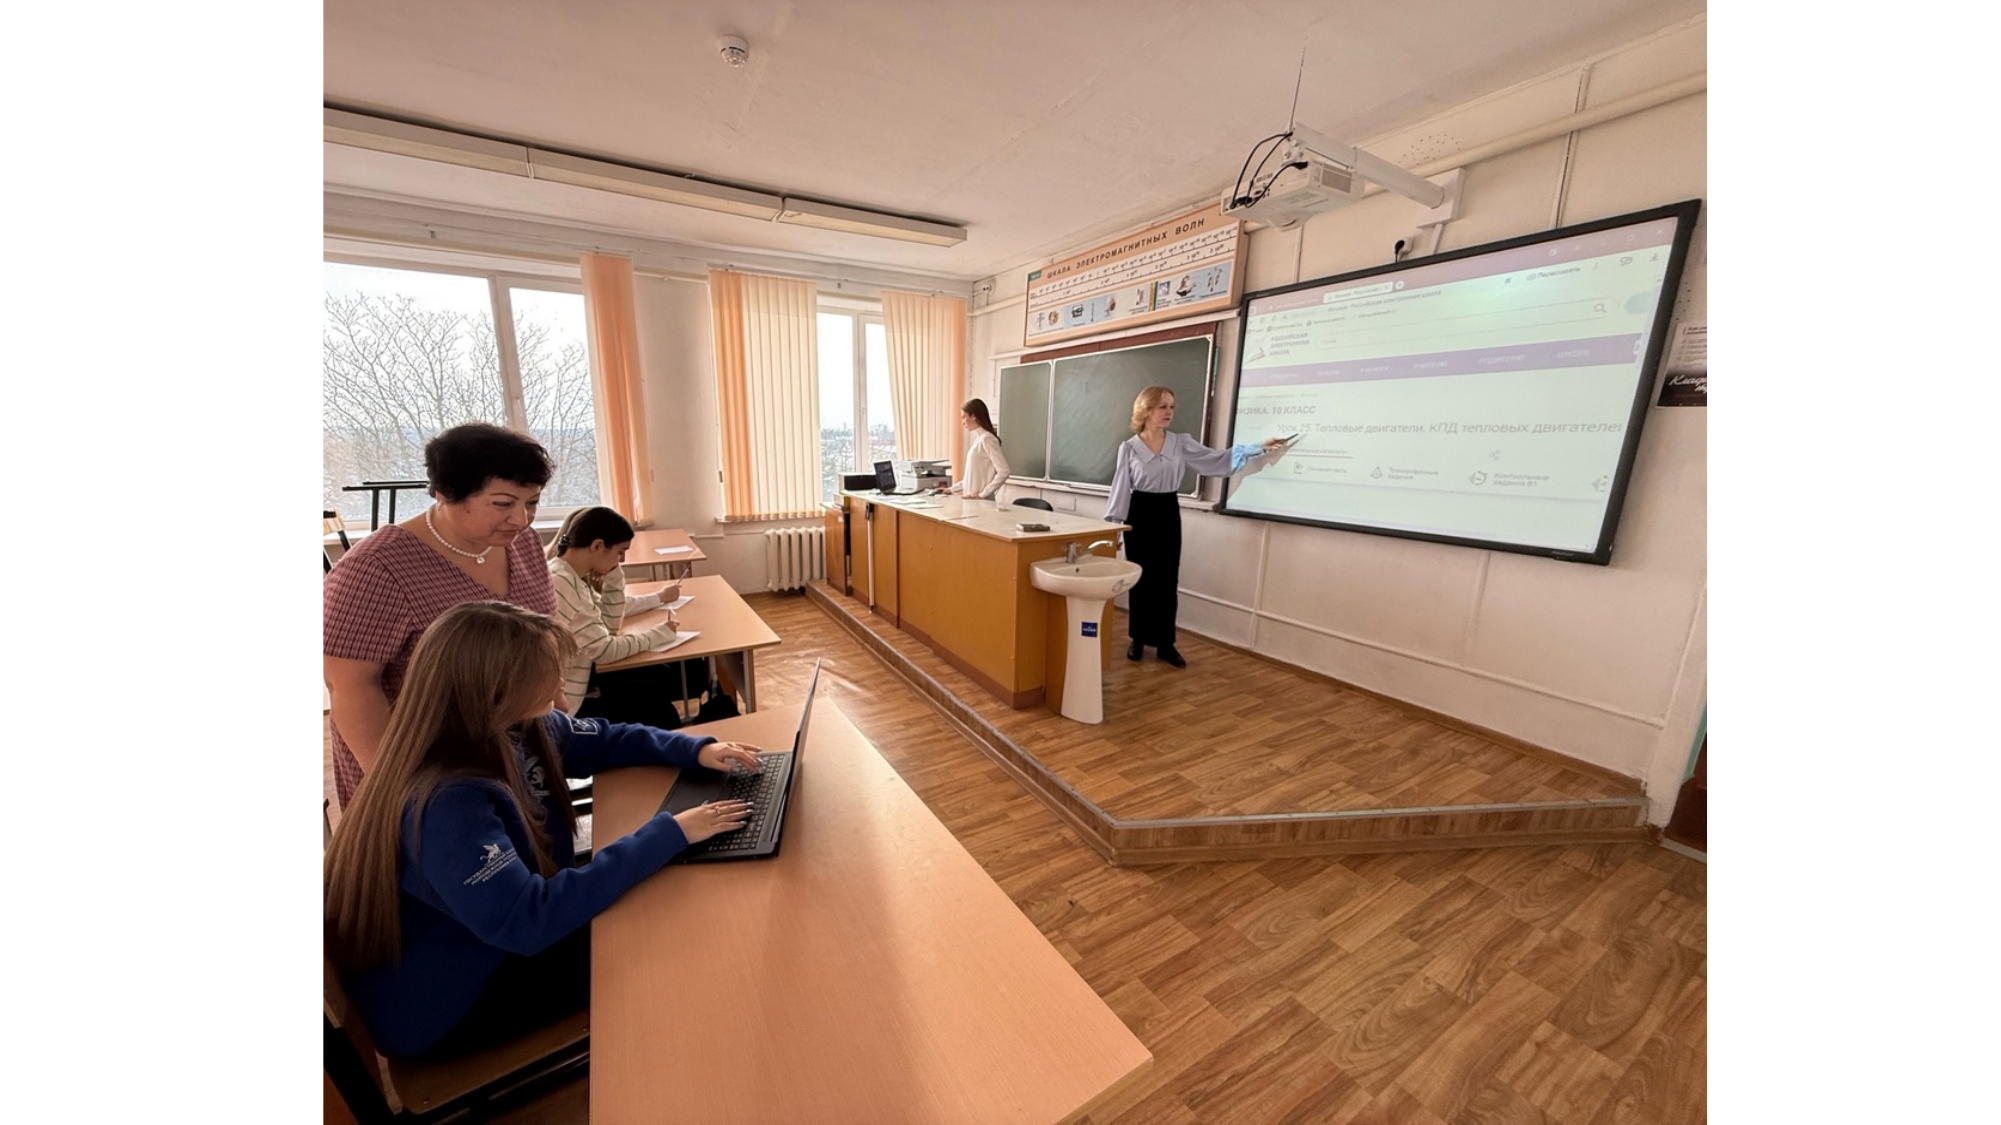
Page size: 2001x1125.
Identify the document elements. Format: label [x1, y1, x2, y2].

picture [323, 0, 1707, 1125]
